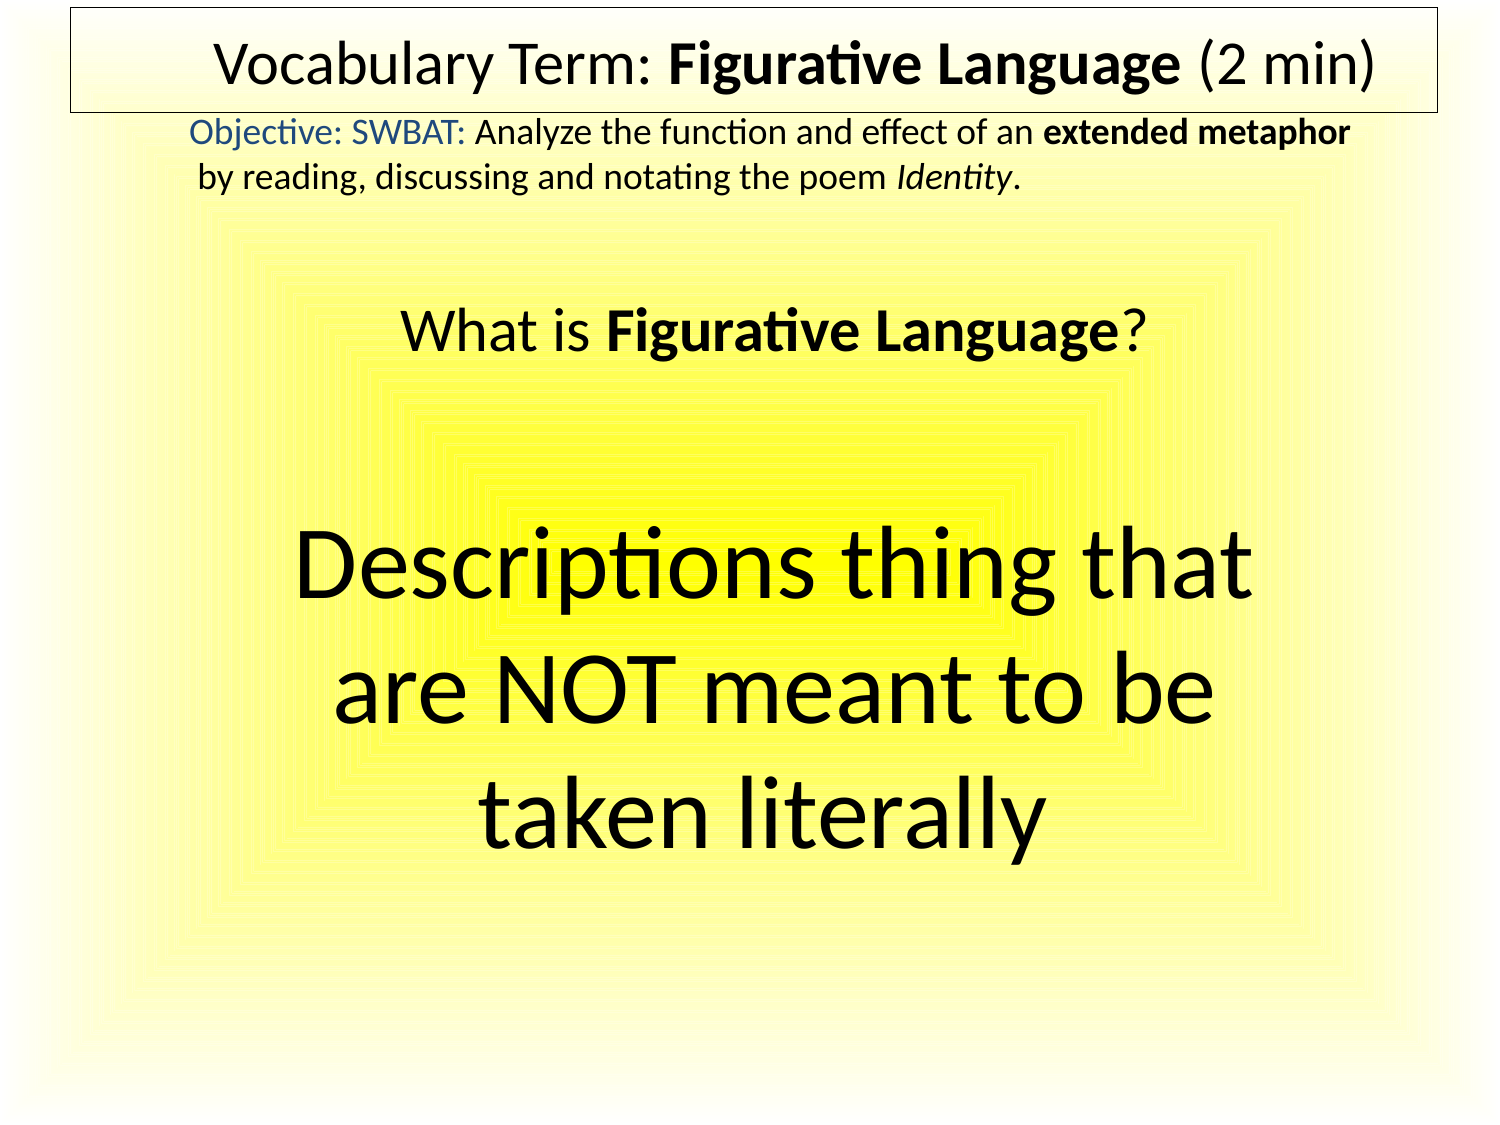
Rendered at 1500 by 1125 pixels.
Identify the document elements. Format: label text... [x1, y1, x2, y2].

text_box What is Figurative Language? [237, 281, 1313, 372]
text_box Objective: SWBAT: Analyze the function and effect of an extended metaphor by reading, discussing and notating the poem Identity. [70, 99, 1413, 205]
text_box Descriptions thing that are NOT meant to be taken literally [237, 487, 1313, 878]
title Vocabulary Term: Figurative Language (2 min) [70, 7, 1438, 113]
